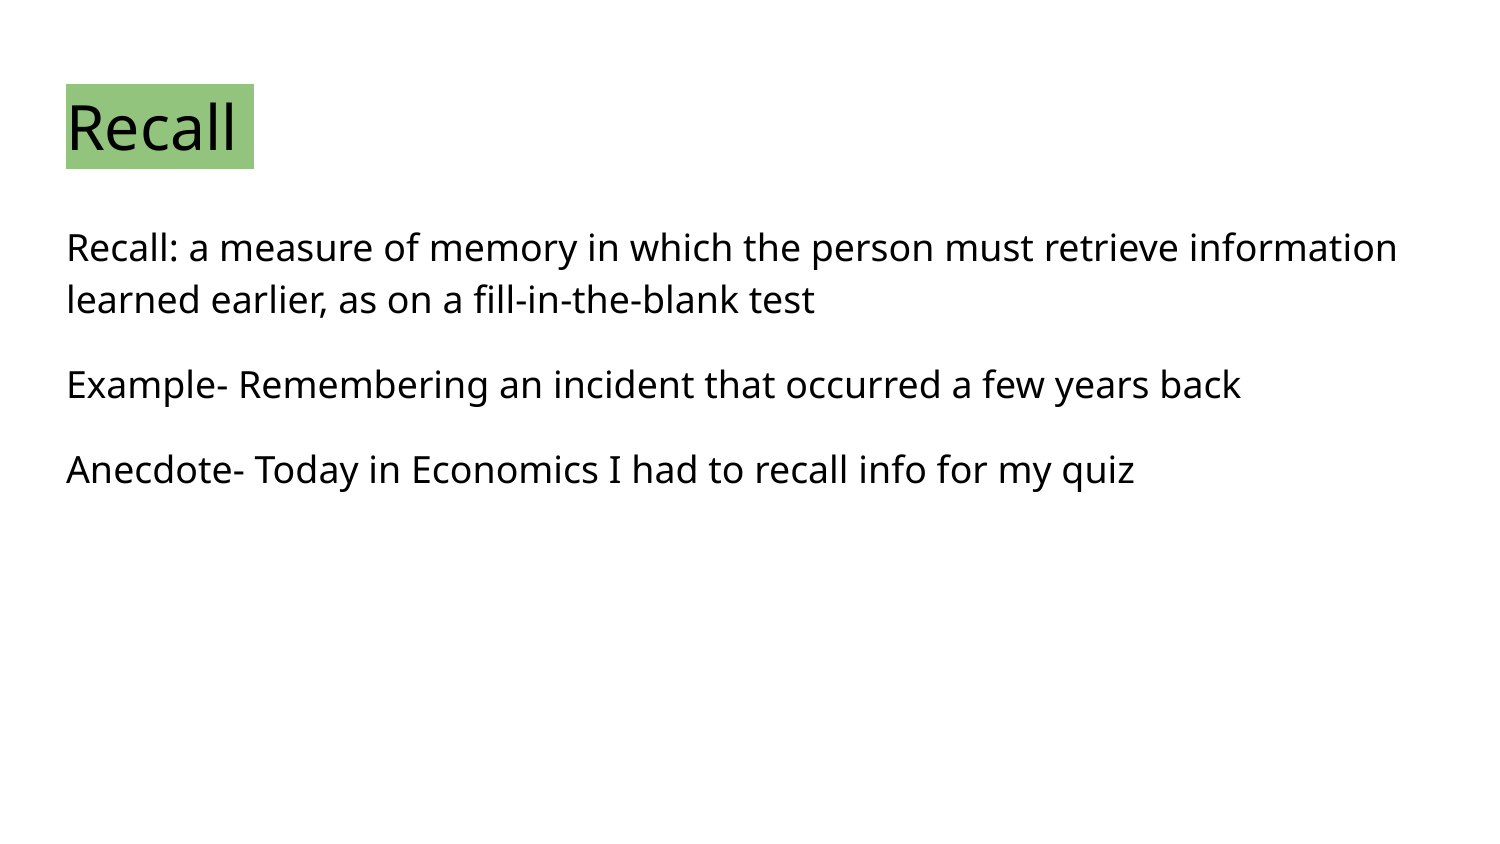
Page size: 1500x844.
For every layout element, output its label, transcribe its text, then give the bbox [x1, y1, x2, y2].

list Recall: a measure of memory in which the person must retrieve information learned earlier, as on a fill-in-the-blank test Example- Remembering an incident that occurred a few years back Anecdote- Today in Economics I had to recall info for my quiz [51, 202, 1449, 750]
title Recall [51, 72, 1449, 167]
